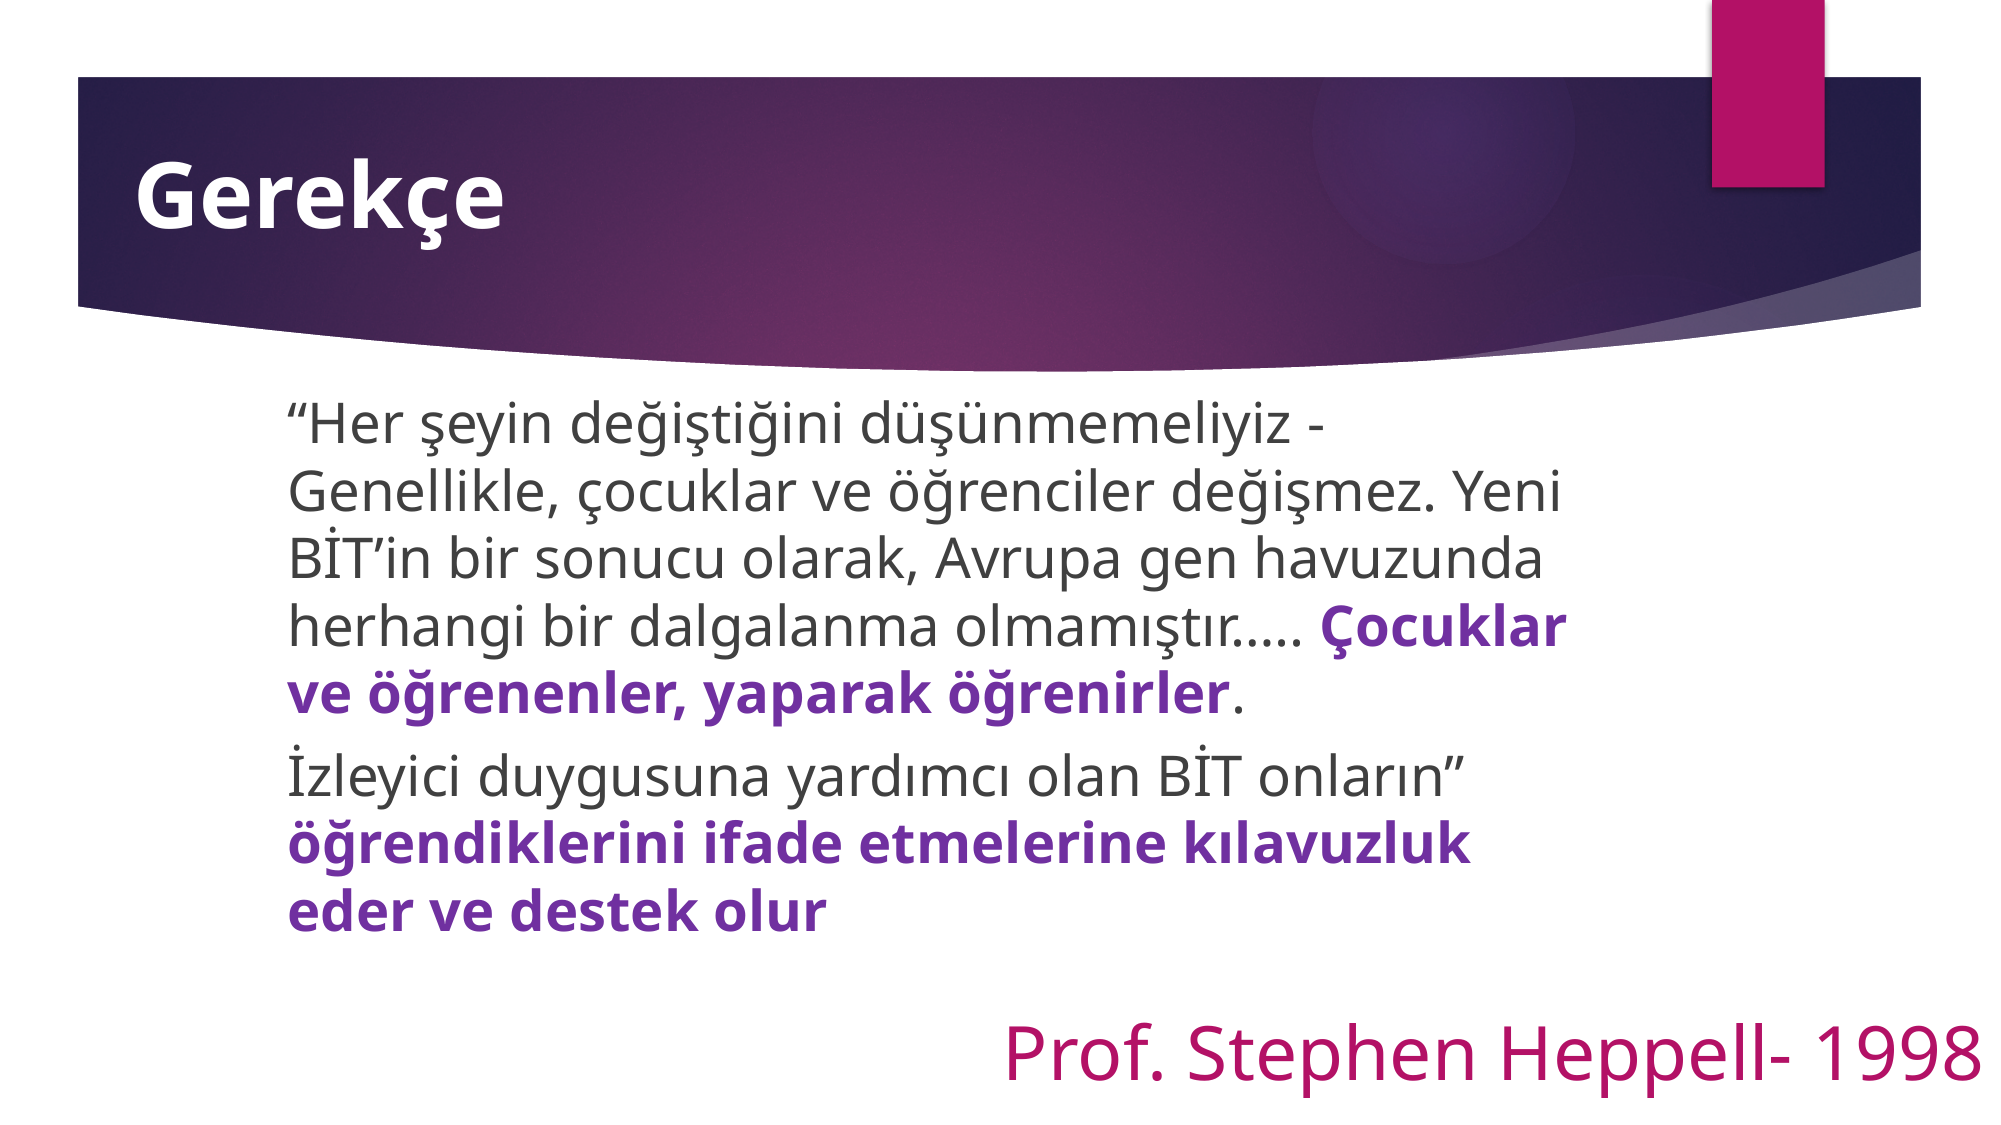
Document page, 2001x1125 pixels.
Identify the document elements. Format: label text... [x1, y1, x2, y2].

title Prof. Stephen Heppell- 1998 [980, 942, 2000, 1125]
list “Her şeyin değiştiğini düşünmemeliyiz - Genellikle, çocuklar ve öğrenciler değişmez. Yeni BİT’in bir sonucu olarak, Avrupa gen havuzunda herhangi bir dalgalanma olmamıştır….. Çocuklar ve öğrenenler, yaparak öğrenirler. İzleyici duygusuna yardımcı olan BİT onların” öğrendiklerini ifade etmelerine kılavuzluk eder ve destek olur [174, 380, 1585, 1017]
text_box Gerekçe [118, 129, 1529, 347]
